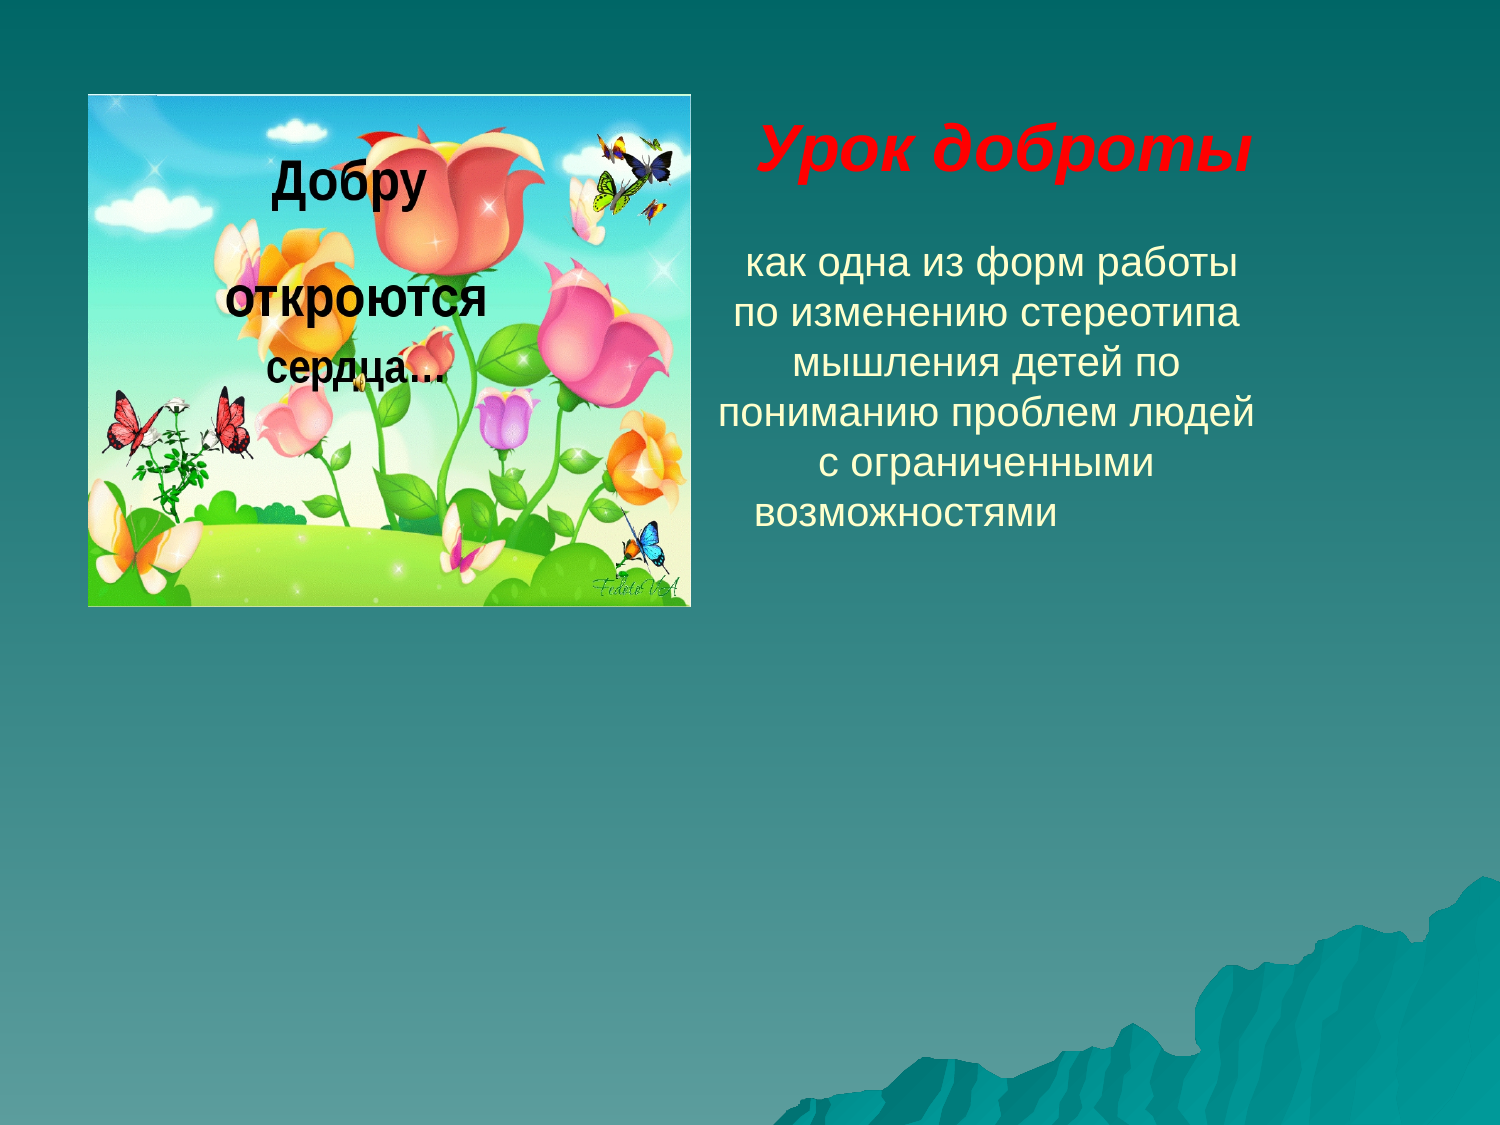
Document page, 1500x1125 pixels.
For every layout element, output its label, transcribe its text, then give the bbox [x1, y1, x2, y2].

list Подготовила учитель начальных классов МКОУ«Басовская ООШ» Князева Н.А. [74, 585, 1282, 1006]
picture [88, 94, 692, 607]
title Урок доброты как одна из форм работы по изменению стереотипа мышления детей по пониманию проблем людей с ограниченными возможностями [691, 81, 1282, 558]
